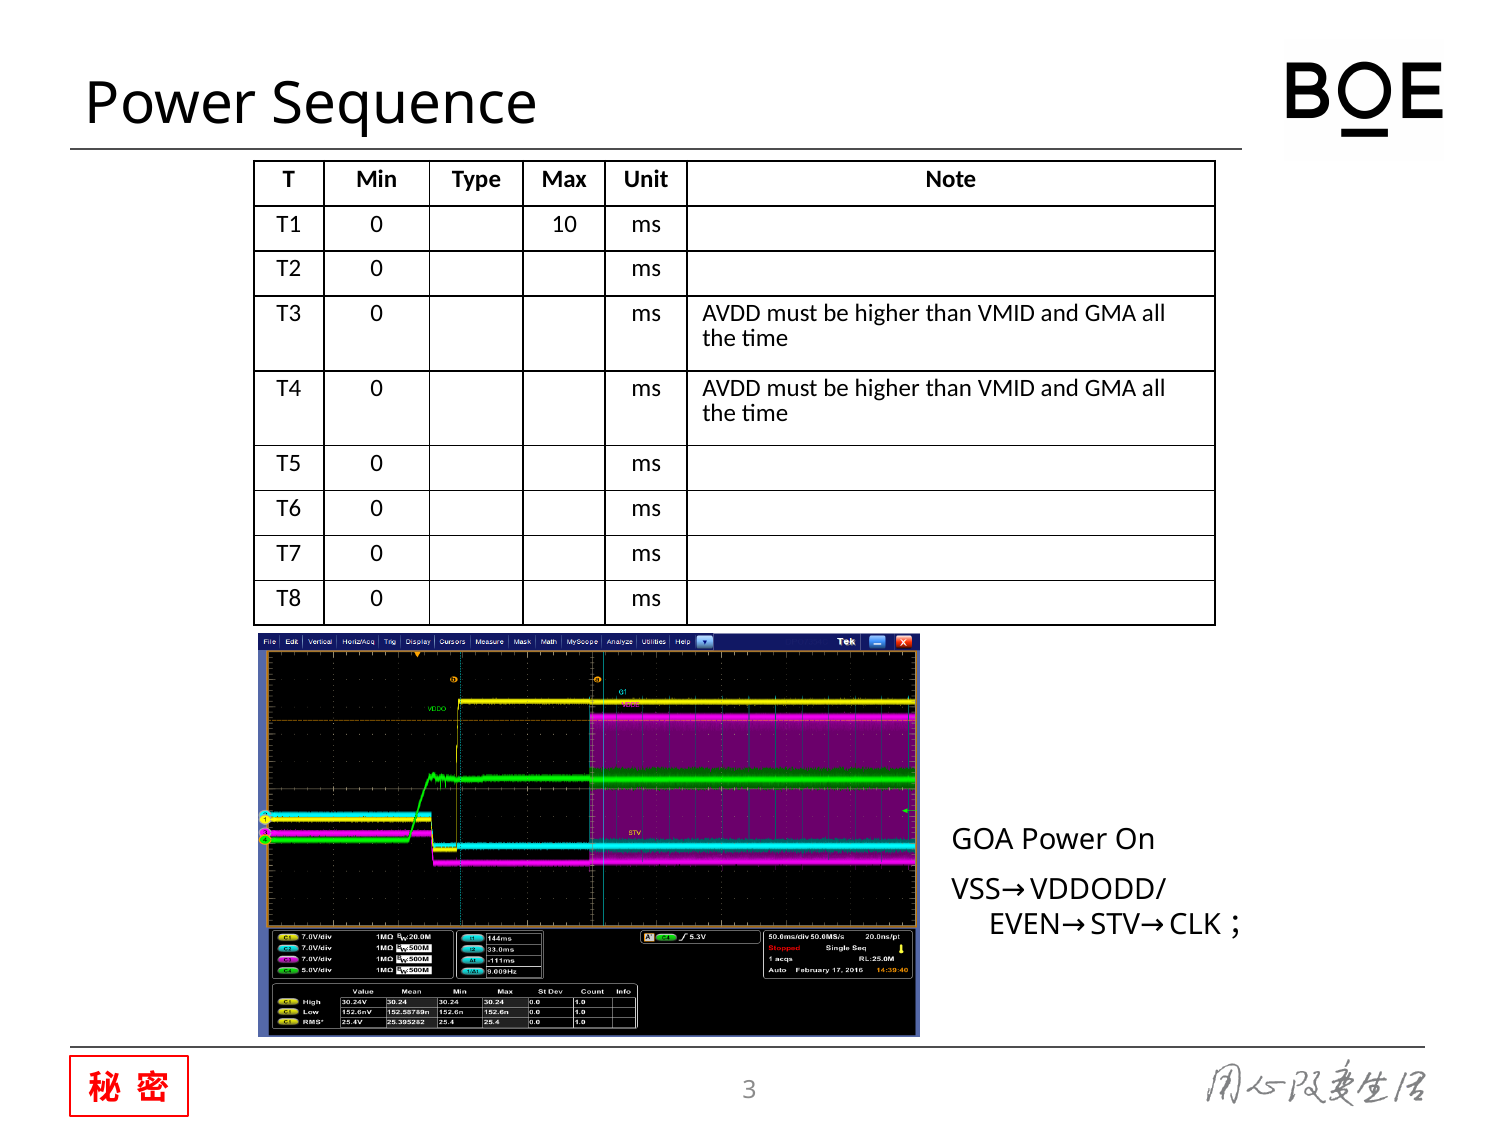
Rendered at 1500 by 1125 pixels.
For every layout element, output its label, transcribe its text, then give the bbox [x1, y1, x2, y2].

table_cell 0 [325, 536, 429, 580]
table_cell ms [606, 491, 686, 535]
table_cell ms [606, 446, 686, 490]
table_cell ms [606, 252, 686, 295]
table_cell T3 [255, 297, 323, 370]
table_cell [430, 536, 522, 580]
table_cell [524, 491, 604, 535]
table_cell [524, 297, 604, 370]
table_cell [430, 252, 522, 295]
table_cell 0 [325, 581, 429, 624]
table_cell [688, 207, 1214, 250]
table_header Max [524, 162, 604, 205]
table_cell AVDD must be higher than VMID and GMA all the time [688, 297, 1214, 370]
table_cell [688, 581, 1214, 624]
picture [1284, 39, 1444, 161]
table_cell T7 [255, 536, 323, 580]
table_header T [255, 162, 323, 205]
table_cell [688, 446, 1214, 490]
table_cell 0 [325, 446, 429, 490]
table_cell ms [606, 536, 686, 580]
table_cell 10 [524, 207, 604, 250]
table_cell [430, 581, 522, 624]
table_cell ms [606, 297, 686, 370]
table_cell [524, 536, 604, 580]
table_cell [430, 491, 522, 535]
text_box GOA Power On VSS→VDDODD/EVEN→STV→CLK； [936, 813, 1447, 948]
picture [258, 633, 920, 1037]
table_cell 0 [325, 372, 429, 445]
table_cell [430, 372, 522, 445]
table_cell [688, 536, 1214, 580]
text_box 3 [574, 1060, 925, 1121]
table_header Min [325, 162, 429, 205]
table_cell T4 [255, 372, 323, 445]
table_header Type [430, 162, 522, 205]
table_header Note [688, 162, 1214, 205]
table_cell T2 [255, 252, 323, 295]
table_cell [688, 491, 1214, 535]
table_cell T8 [255, 581, 323, 624]
table_cell T6 [255, 491, 323, 535]
table_cell [430, 297, 522, 370]
table_cell [430, 446, 522, 490]
table_cell [524, 446, 604, 490]
table_cell T5 [255, 446, 323, 490]
table_cell ms [606, 207, 686, 250]
picture [1158, 975, 1471, 1125]
table_cell 0 [325, 491, 429, 535]
table_cell [524, 372, 604, 445]
table_header Unit [606, 162, 686, 205]
table_cell [688, 252, 1214, 295]
table_cell 0 [325, 252, 429, 295]
table_cell [524, 252, 604, 295]
table_cell [524, 581, 604, 624]
table_cell 0 [325, 207, 429, 250]
table_cell ms [606, 581, 686, 624]
table_cell 0 [325, 297, 429, 370]
table_cell AVDD must be higher than VMID and GMA all the time [688, 372, 1214, 445]
table_cell ms [606, 372, 686, 445]
table_cell [430, 207, 522, 250]
title Power Sequence [69, 51, 1156, 149]
table_cell T1 [255, 207, 323, 250]
